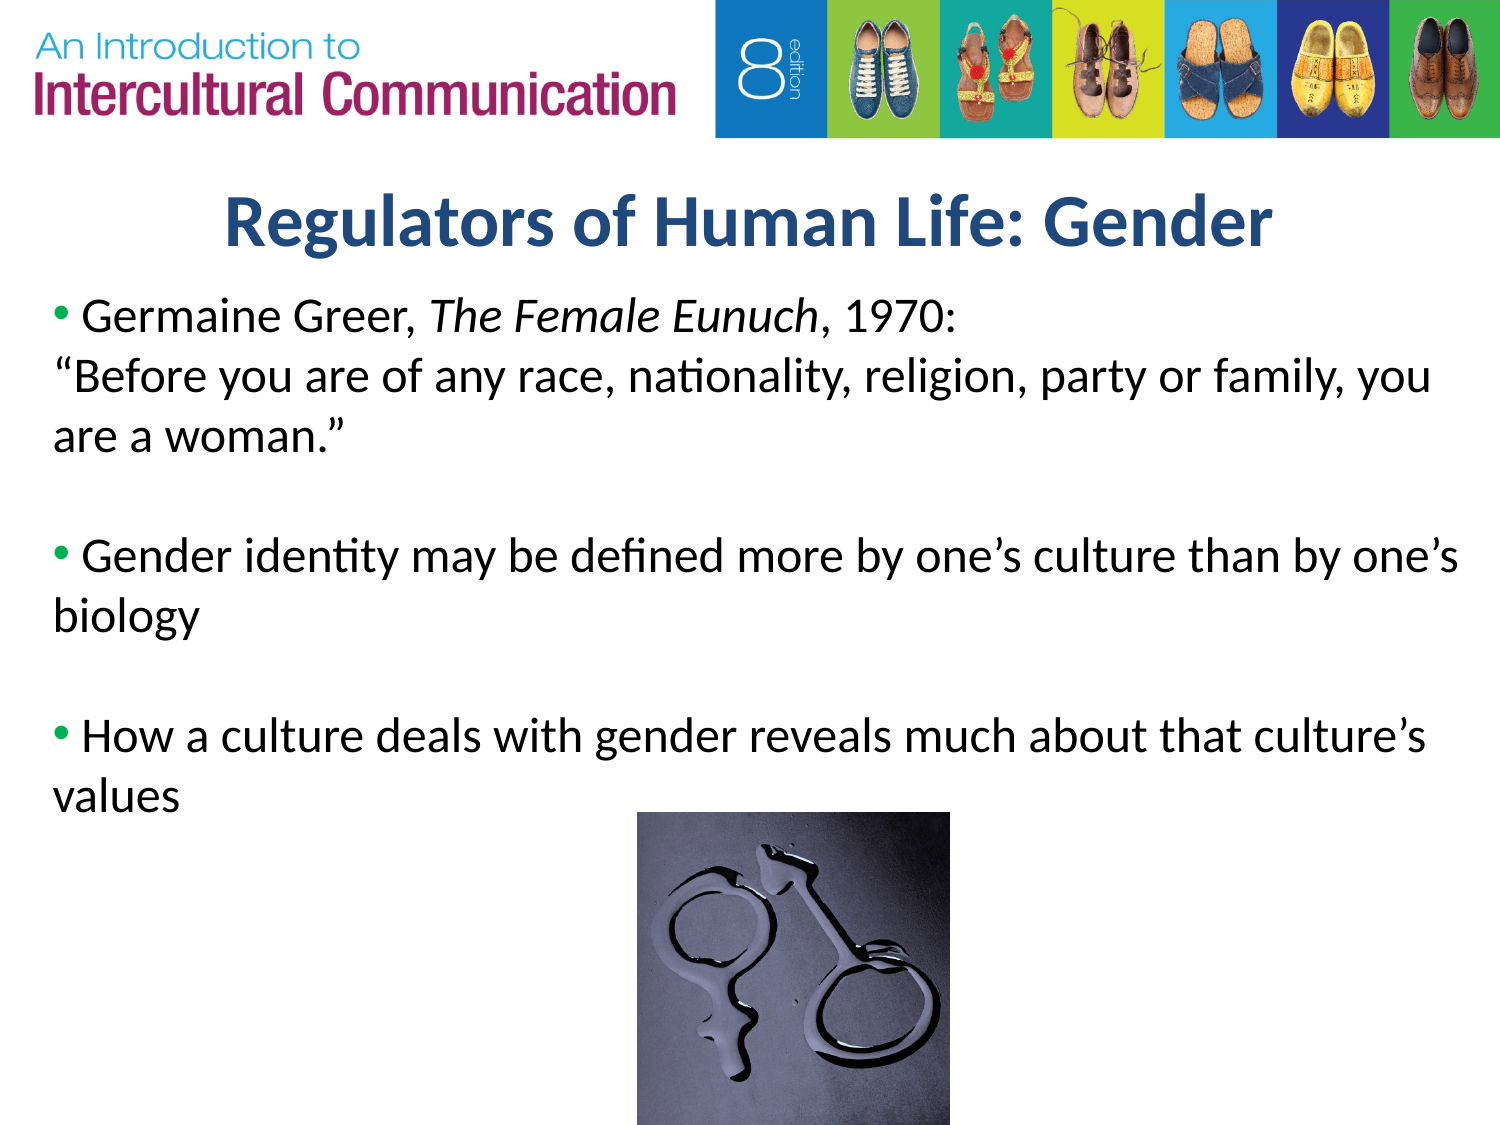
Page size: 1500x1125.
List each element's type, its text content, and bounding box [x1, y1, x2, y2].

list Germaine Greer, The Female Eunuch, 1970: “Before you are of any race, nationality, religion, party or family, you are a woman.” Gender identity may be defined more by one’s culture than by one’s biology How a culture deals with gender reveals much about that culture’s values [37, 275, 1475, 838]
picture [0, 0, 1500, 137]
picture [0, 295, 1500, 1125]
title Regulators of Human Life: Gender [0, 137, 1500, 295]
